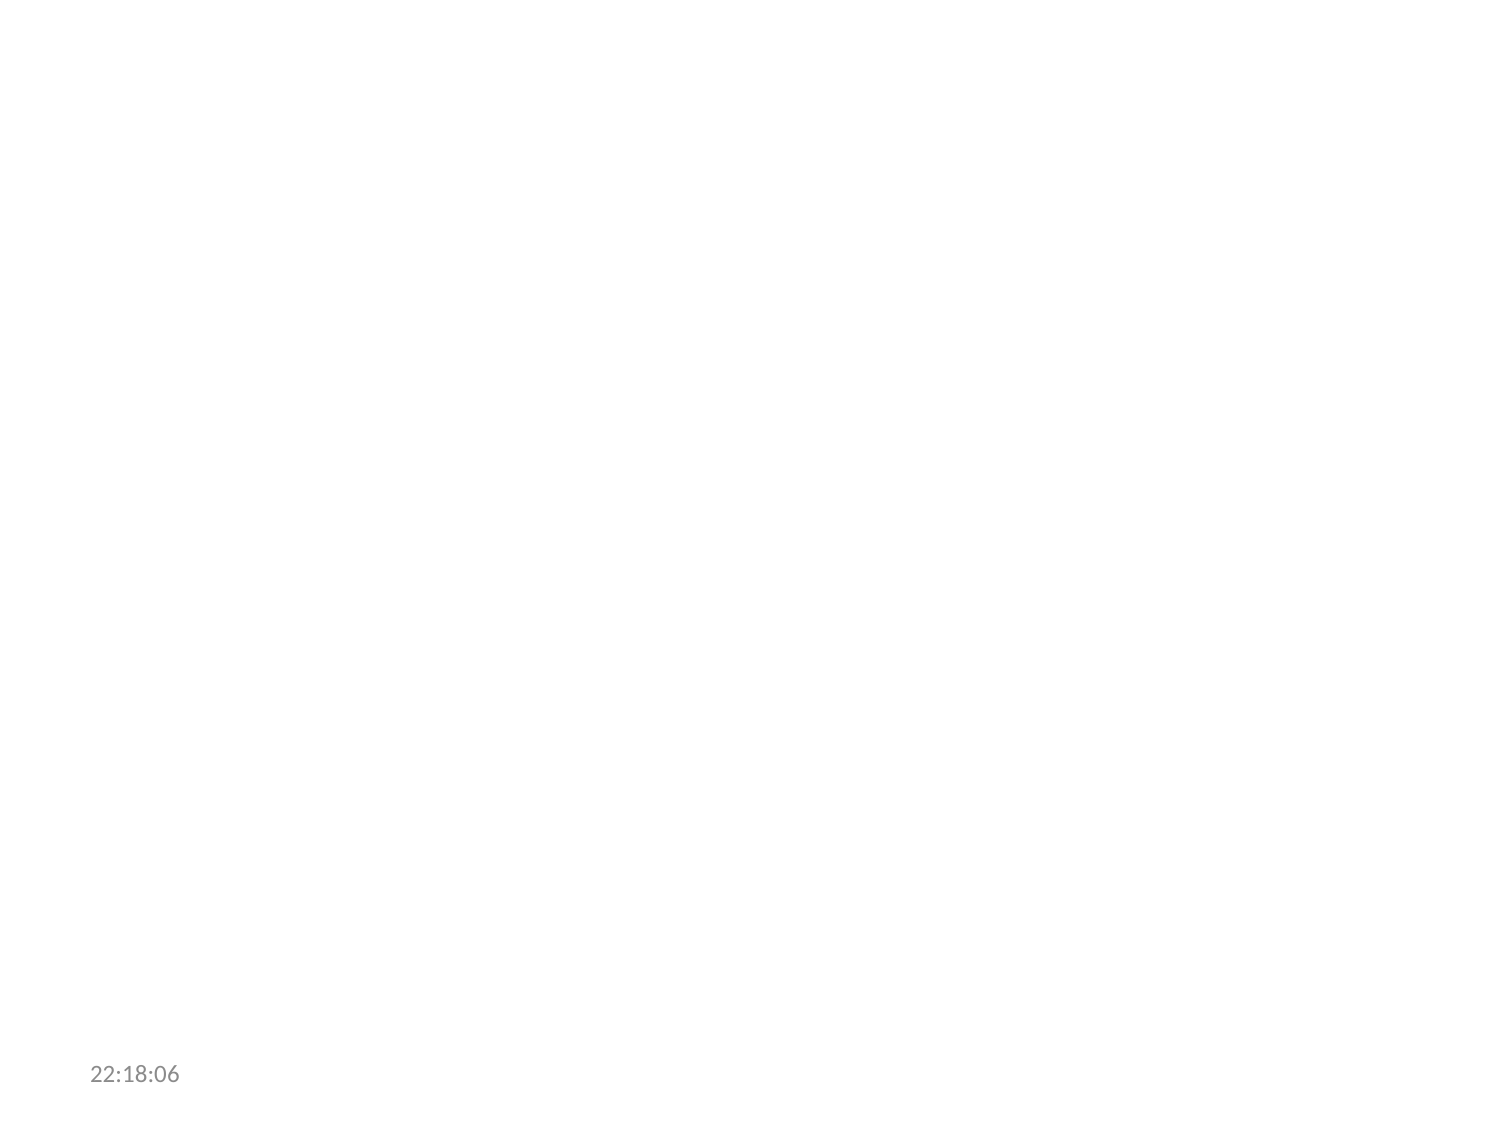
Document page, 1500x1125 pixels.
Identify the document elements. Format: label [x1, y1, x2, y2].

slide_number [75, 1042, 425, 1103]
